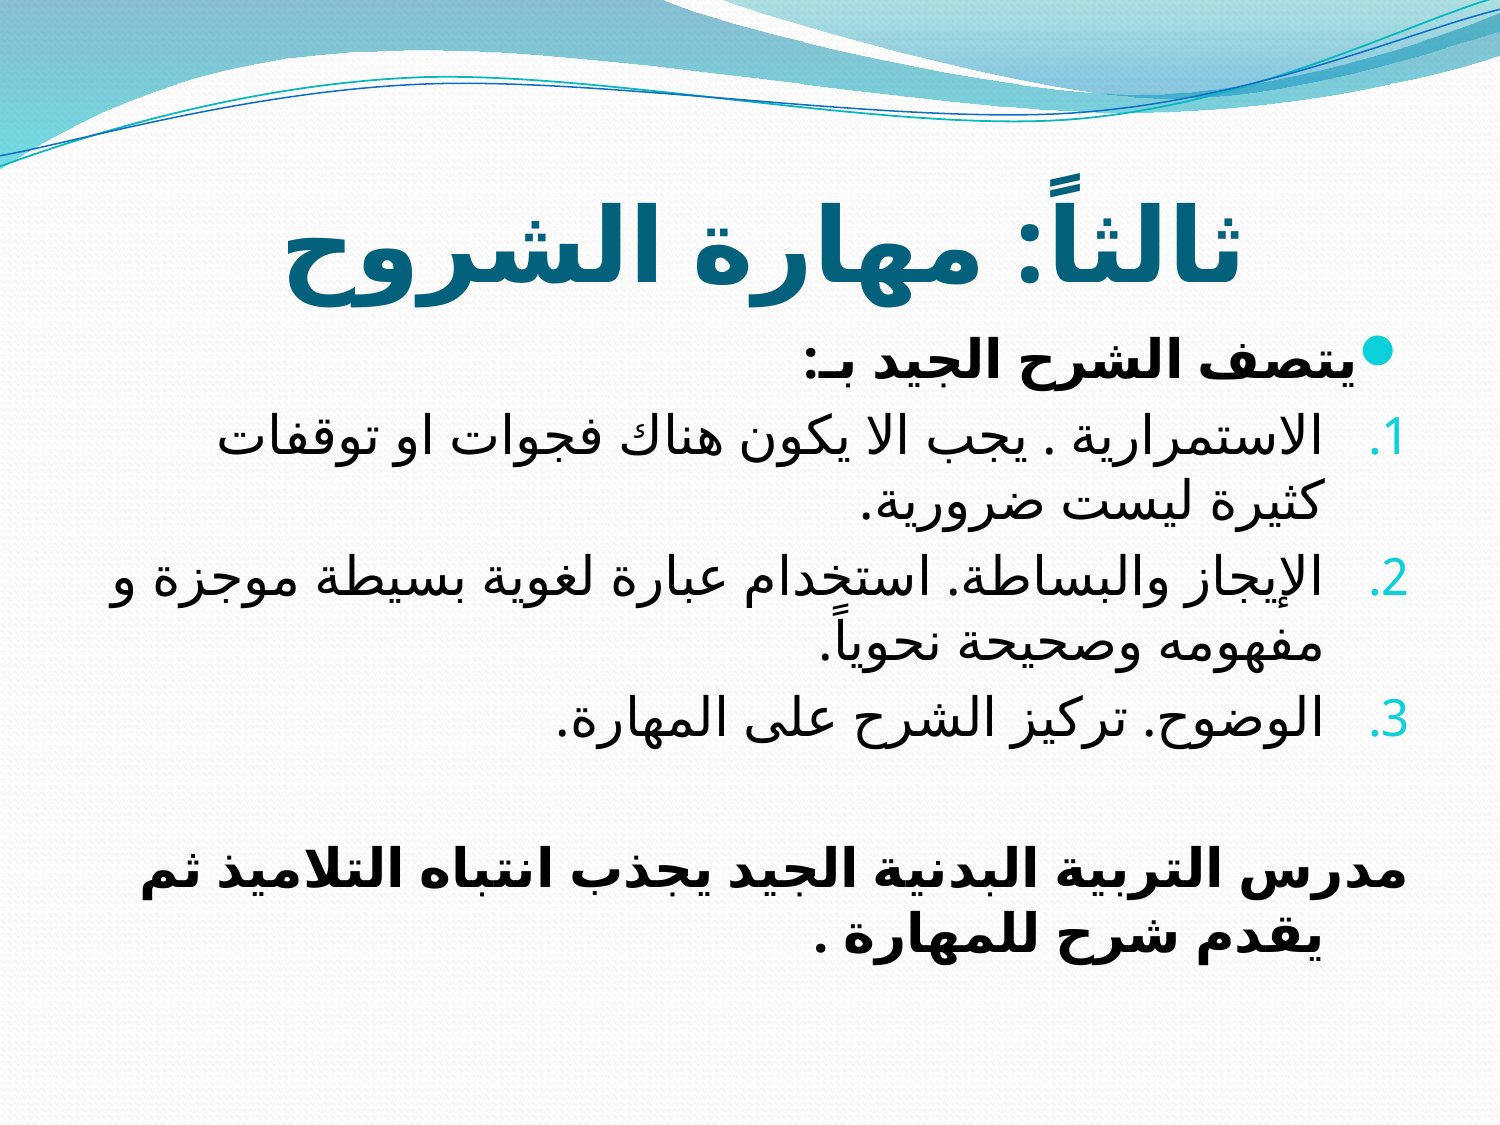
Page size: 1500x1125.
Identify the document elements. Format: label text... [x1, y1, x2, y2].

list يتصف الشرح الجيد بـ: الاستمرارية . يجب الا يكون هناك فجوات او توقفات كثيرة ليست ضرورية. الإيجاز والبساطة. استخدام عبارة لغوية بسيطة موجزة و مفهومه وصحيحة نحوياً. الوضوح. تركيز الشرح على المهارة. مدرس التربية البدنية الجيد يجذب انتباه التلاميذ ثم يقدم شرح للمهارة . [75, 317, 1425, 1038]
title ثالثاً: مهارة الشروح [75, 115, 1425, 303]
